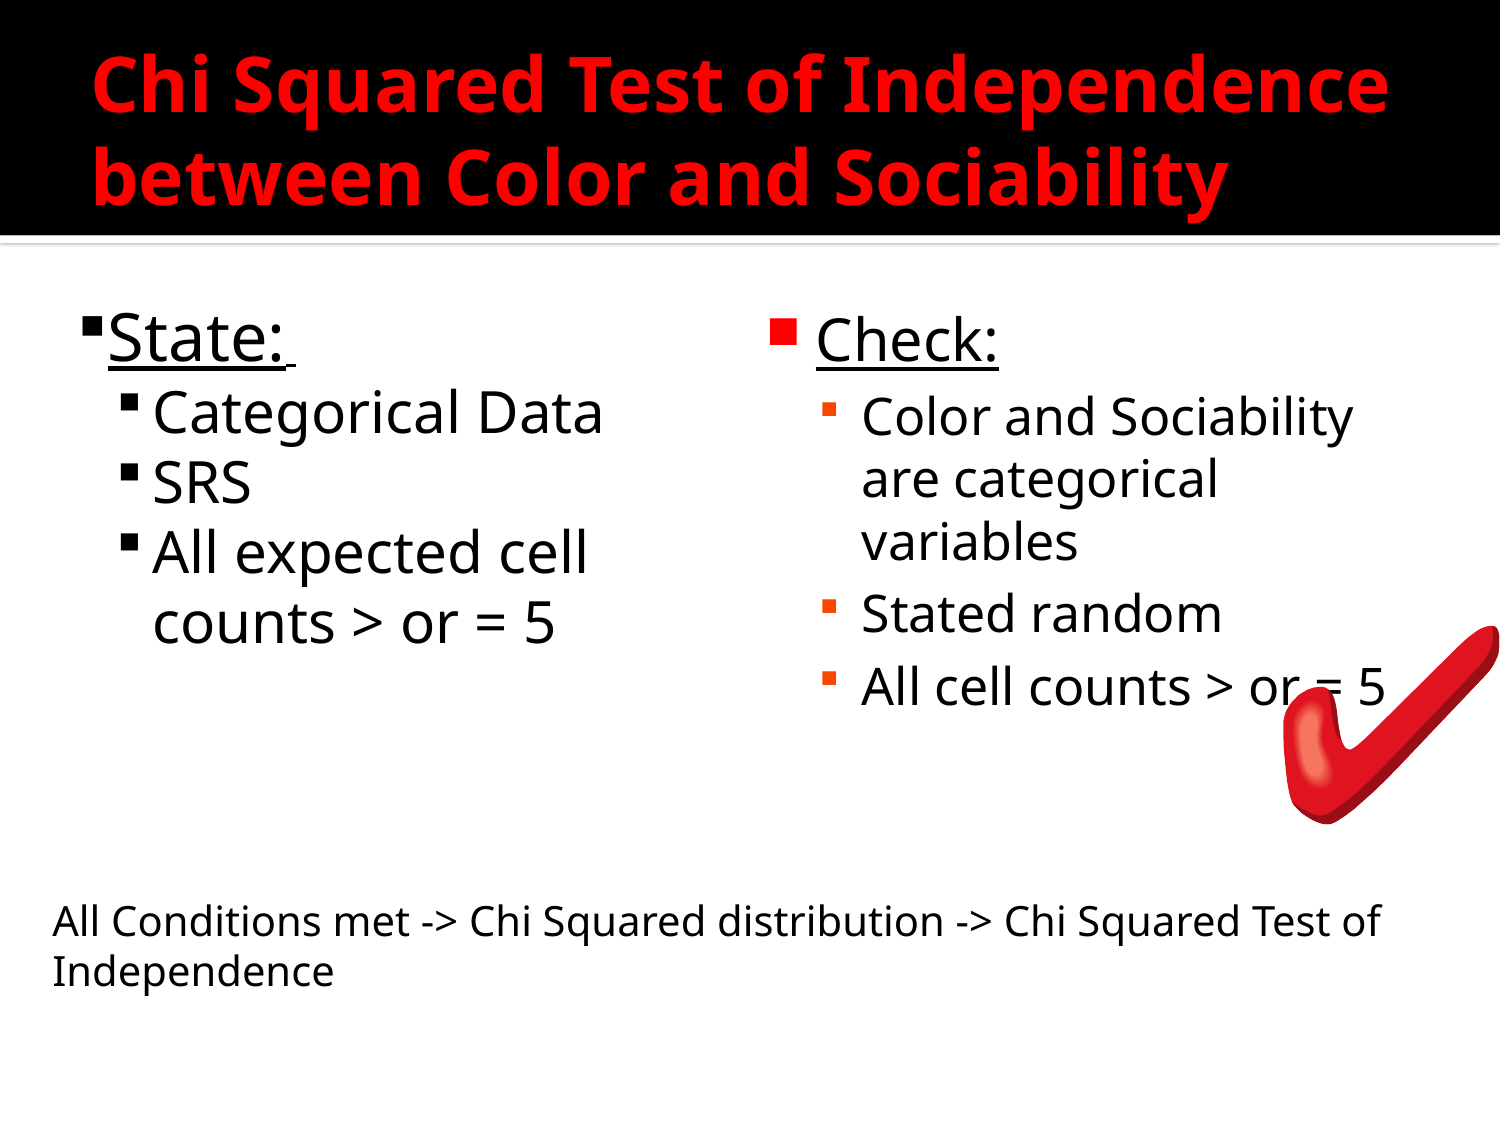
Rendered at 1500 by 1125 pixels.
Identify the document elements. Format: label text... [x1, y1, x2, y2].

text_box All Conditions met -> Chi Squared distribution -> Chi Squared Test of Independence [37, 887, 1500, 1003]
list Check: Color and Sociability are categorical variables Stated random All cell counts > or = 5 [737, 287, 1425, 725]
picture [1282, 624, 1500, 825]
title Chi Squared Test of Independence between Color and Sociability [75, 25, 1425, 231]
text_box State: Categorical Data SRS All expected cell counts > or = 5 [62, 287, 688, 663]
